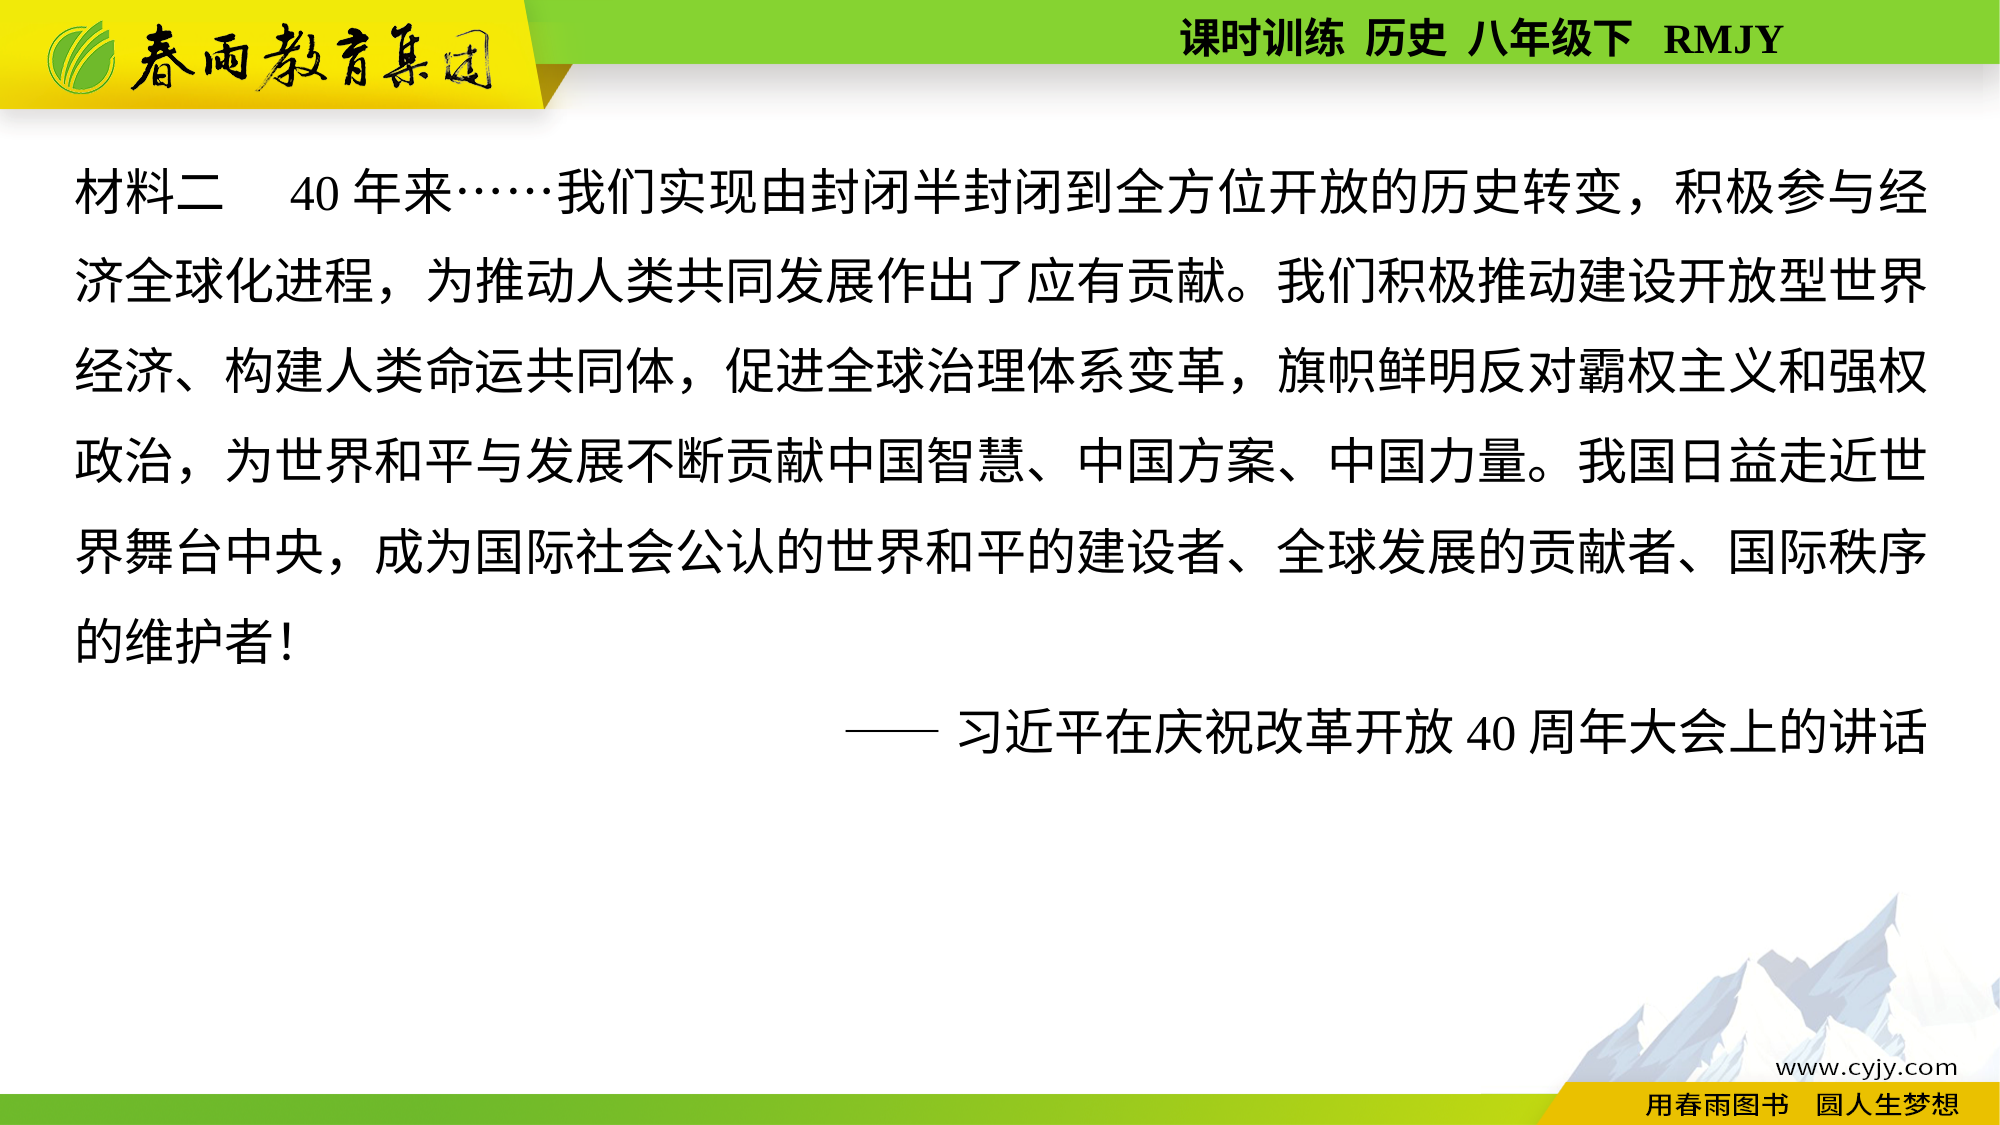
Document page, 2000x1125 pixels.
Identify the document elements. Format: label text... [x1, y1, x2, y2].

picture [0, 0, 2000, 1125]
list 材料二 40年来……我们实现由封闭半封闭到全方位开放的历史转变，积极参与经济全球化进程，为推动人类共同发展作出了应有贡献。我们积极推动建设开放型世界经济、构建人类命运共同体，促进全球治理体系变革，旗帜鲜明反对霸权主义和强权政治，为世界和平与发展不断贡献中国智慧、中国方案、中国力量。我国日益走近世界舞台中央，成为国际社会公认的世界和平的建设者、全球发展的贡献者、国际秩序的维护者！ ——习近平在庆祝改革开放40周年大会上的讲话 [59, 122, 1944, 774]
